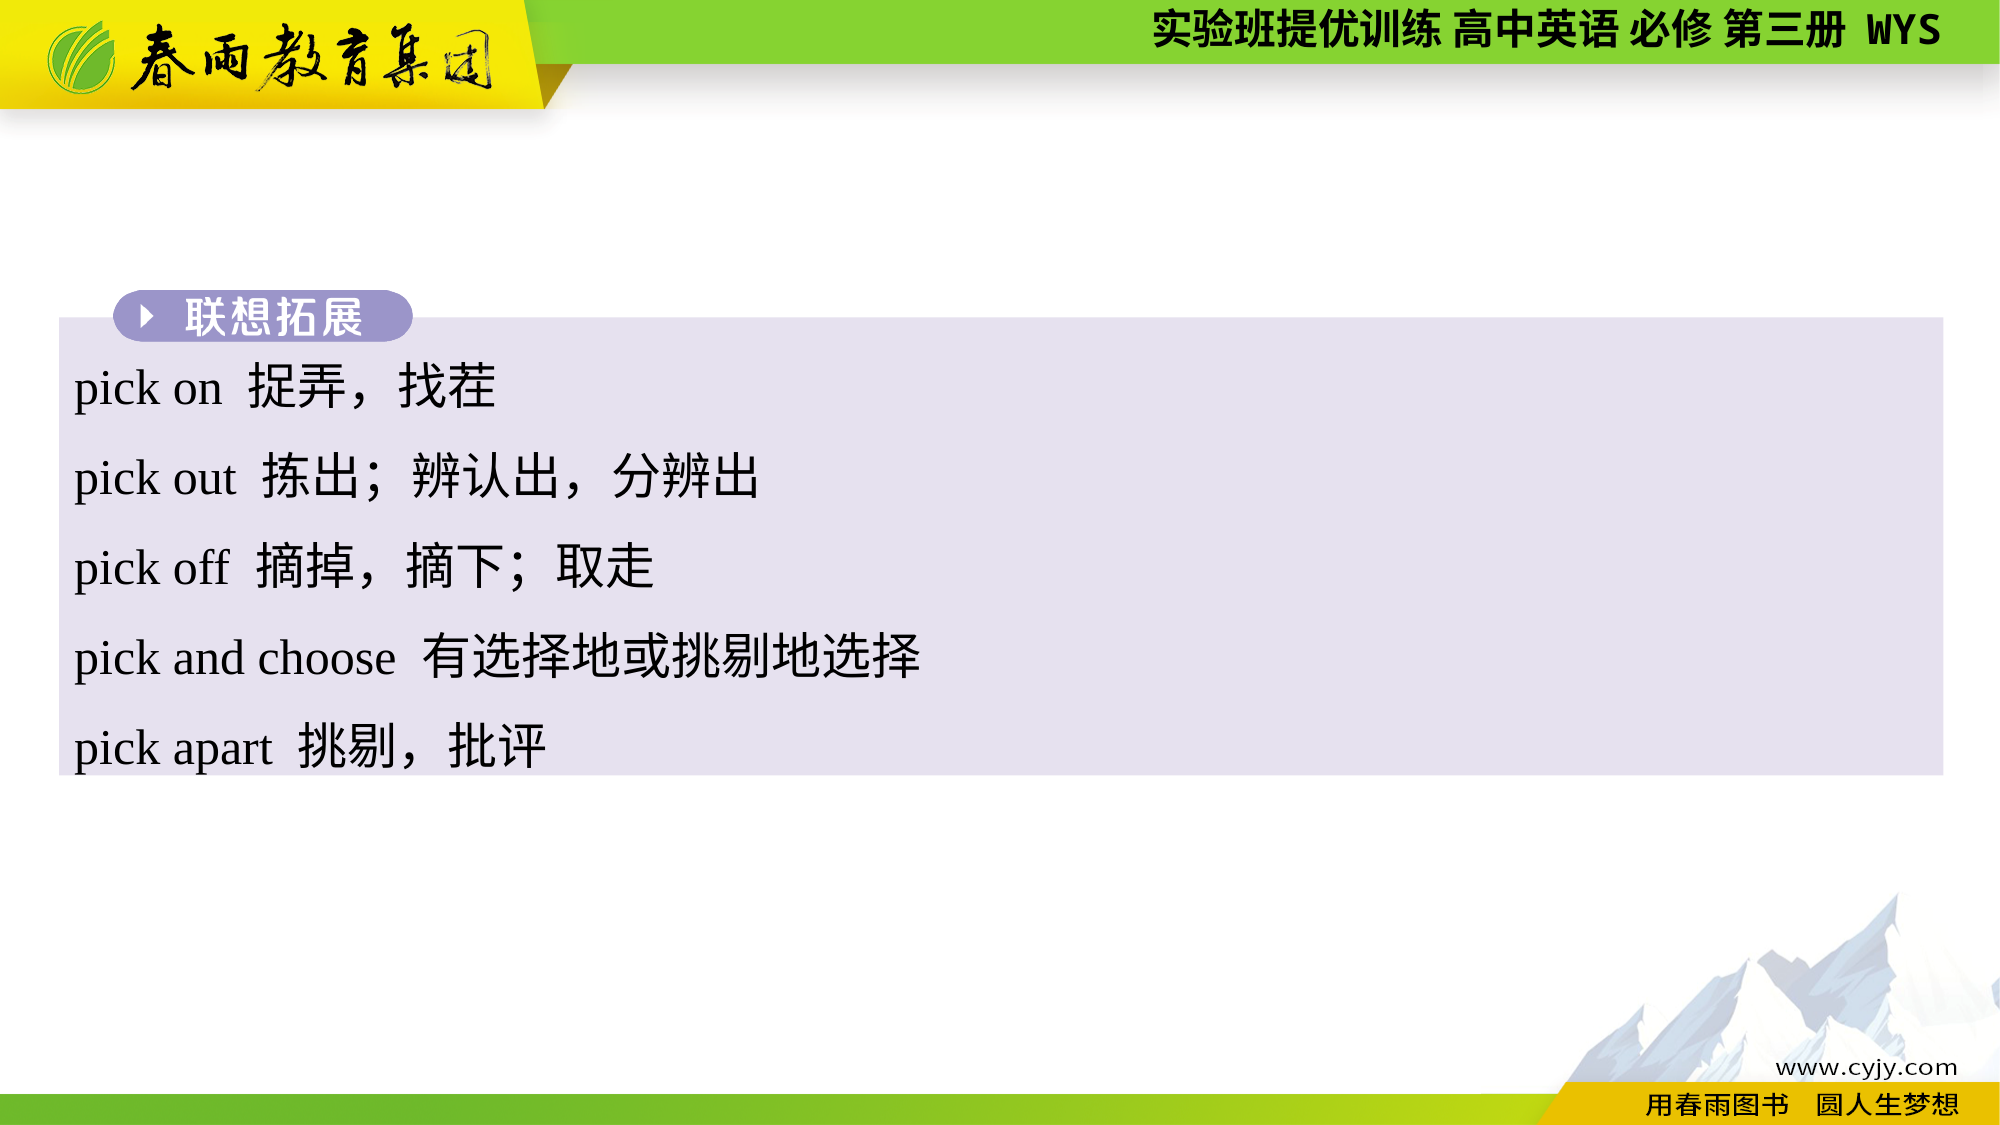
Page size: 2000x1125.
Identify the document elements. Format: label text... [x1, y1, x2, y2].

list pick on 捉弄，找茬 pick out 拣出；辨认出，分辨出 pick off 摘掉，摘下；取走 pick and choose 有选择地或挑剔地选择 pick apart 挑剔，批评 [59, 317, 1944, 776]
picture [0, 0, 2000, 1125]
